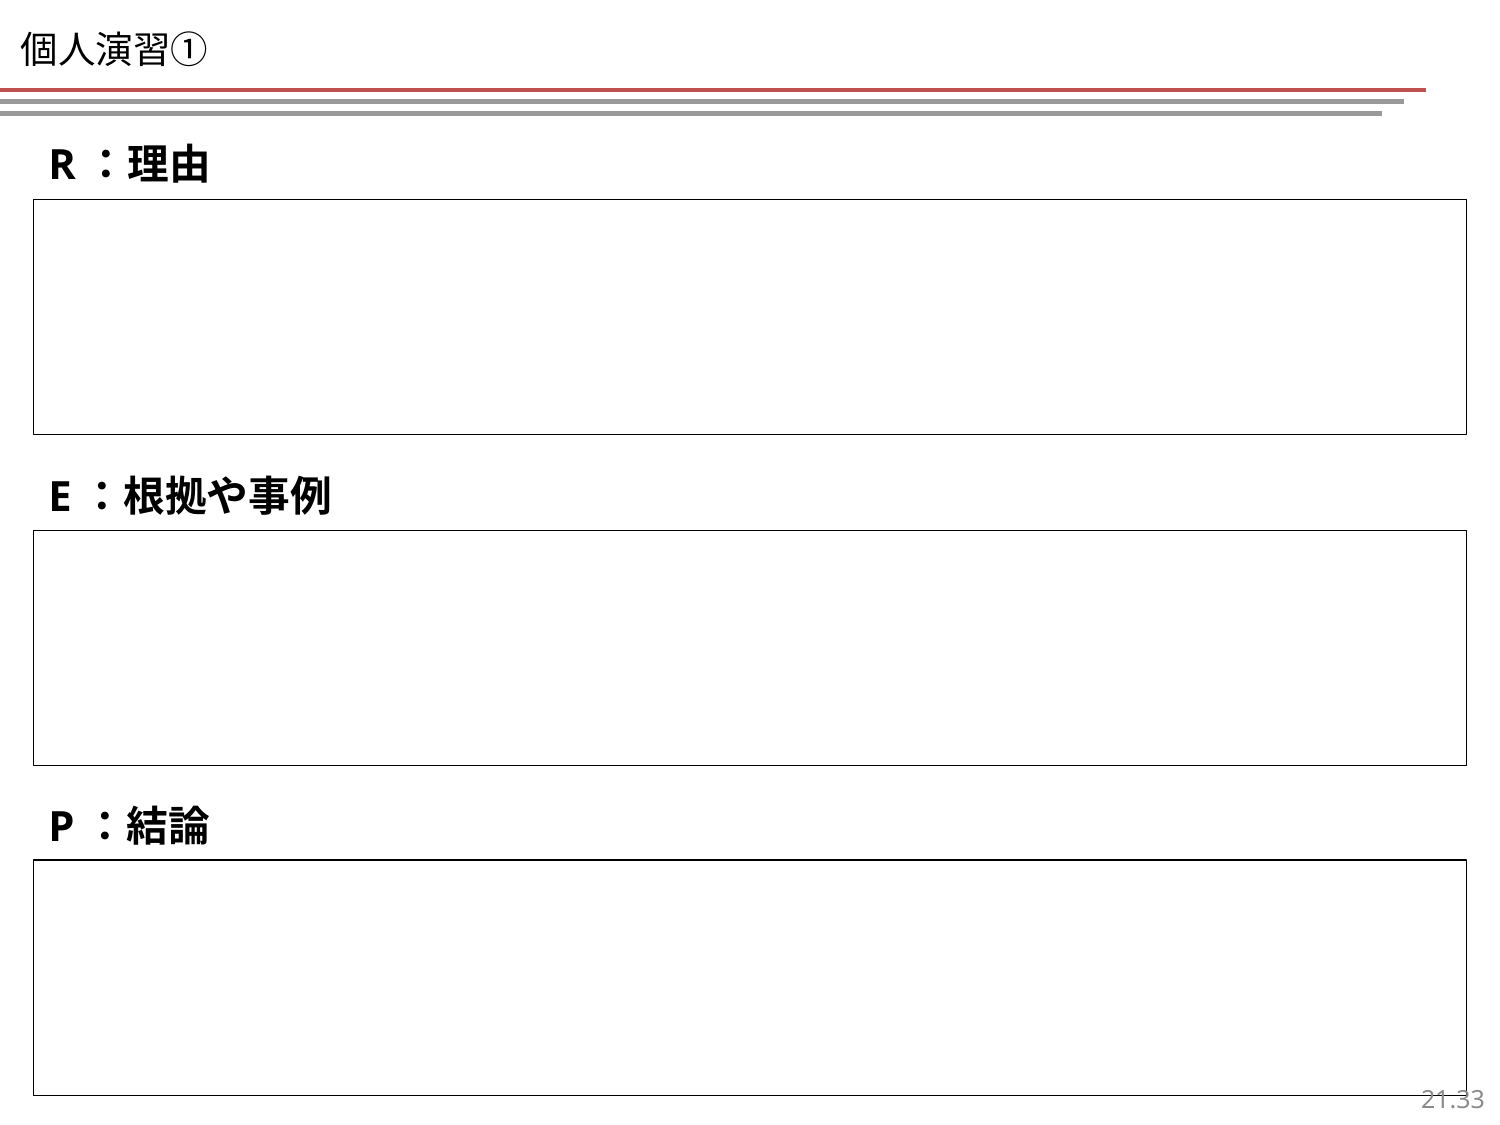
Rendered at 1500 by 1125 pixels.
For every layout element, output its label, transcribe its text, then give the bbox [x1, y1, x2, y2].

text_box [31, 528, 1468, 768]
slide_number 32 [1381, 1065, 1500, 1125]
text_box [31, 858, 1468, 1098]
text_box [31, 197, 1468, 437]
text_box P：結論 [31, 796, 1463, 858]
text_box R：理由 [31, 134, 1463, 197]
text_box E：根拠や事例 [31, 466, 1463, 528]
title 個人演習① [5, 18, 1424, 79]
